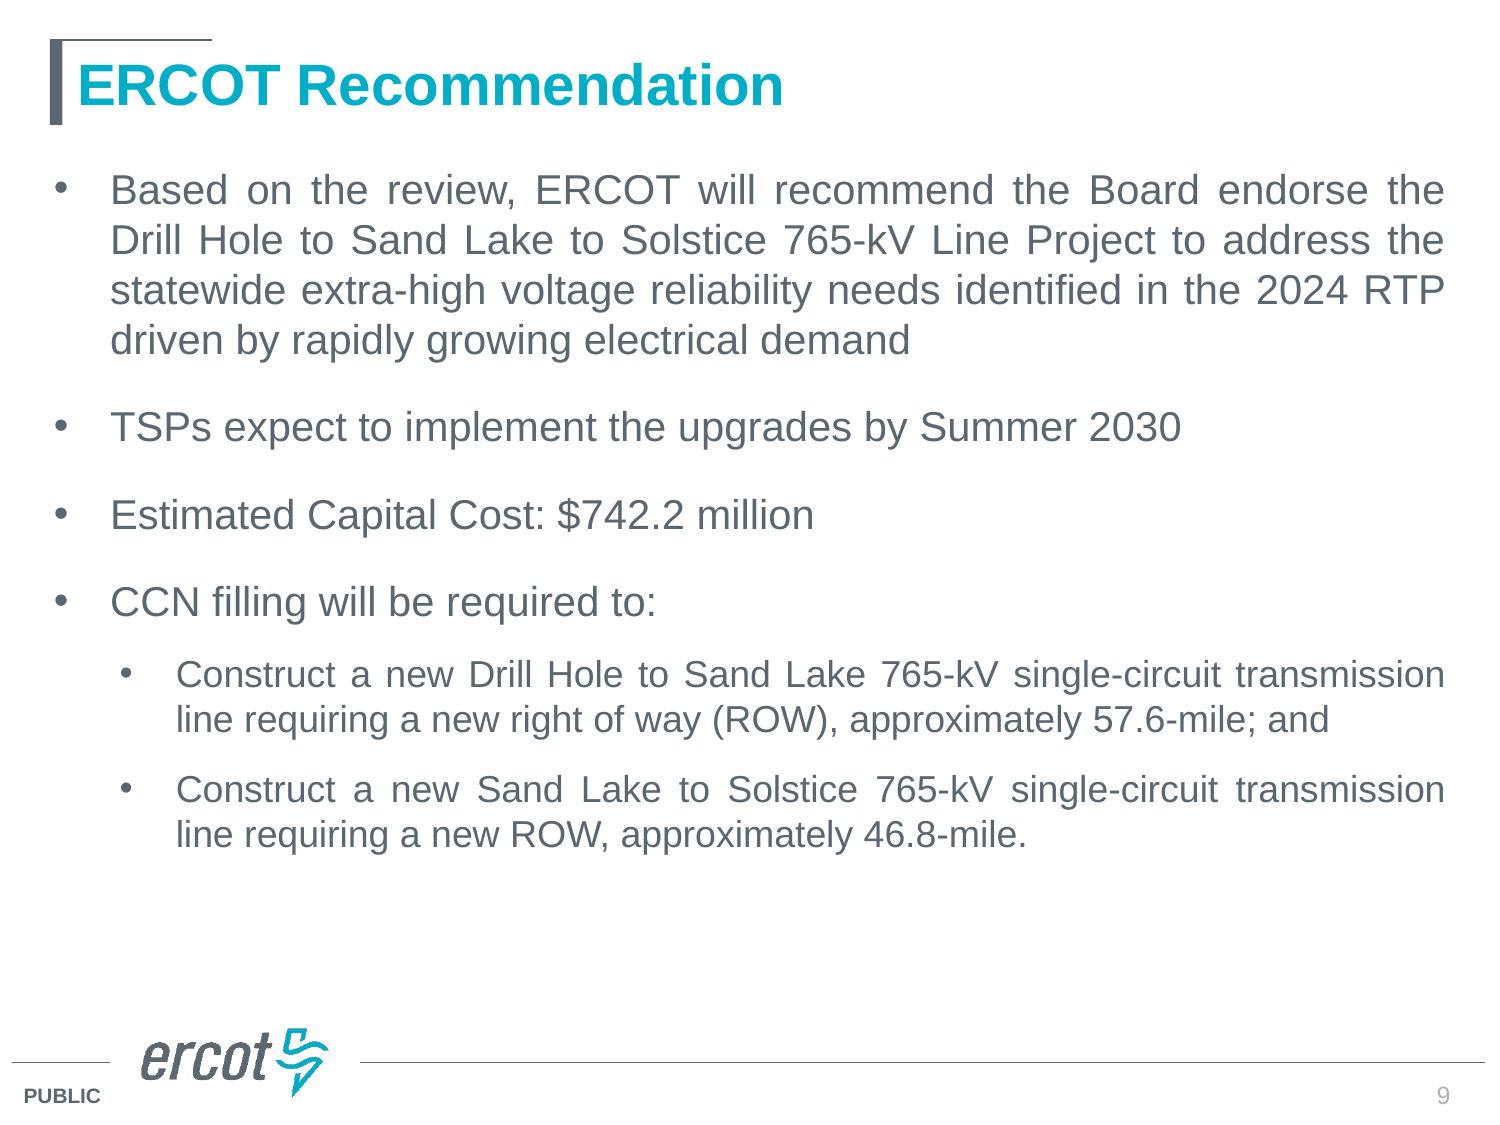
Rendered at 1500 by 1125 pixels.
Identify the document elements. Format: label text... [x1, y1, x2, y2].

picture [137, 1024, 332, 1100]
list Based on the review, ERCOT will recommend the Board endorse the Drill Hole to Sand Lake to Solstice 765-kV Line Project to address the statewide extra-high voltage reliability needs identified in the 2024 RTP driven by rapidly growing electrical demand TSPs expect to implement the upgrades by Summer 2030 Estimated Capital Cost: $742.2 million CCN filling will be required to: Construct a new Drill Hole to Sand Lake 765-kV single-circuit transmission line requiring a new right of way (ROW), approximately 57.6-mile; and Construct a new Sand Lake to Solstice 765-kV single-circuit transmission line requiring a new ROW, approximately 46.8-mile. [39, 155, 1461, 1018]
title ERCOT Recommendation [62, 39, 1450, 125]
slide_number 9 [1400, 1076, 1488, 1113]
